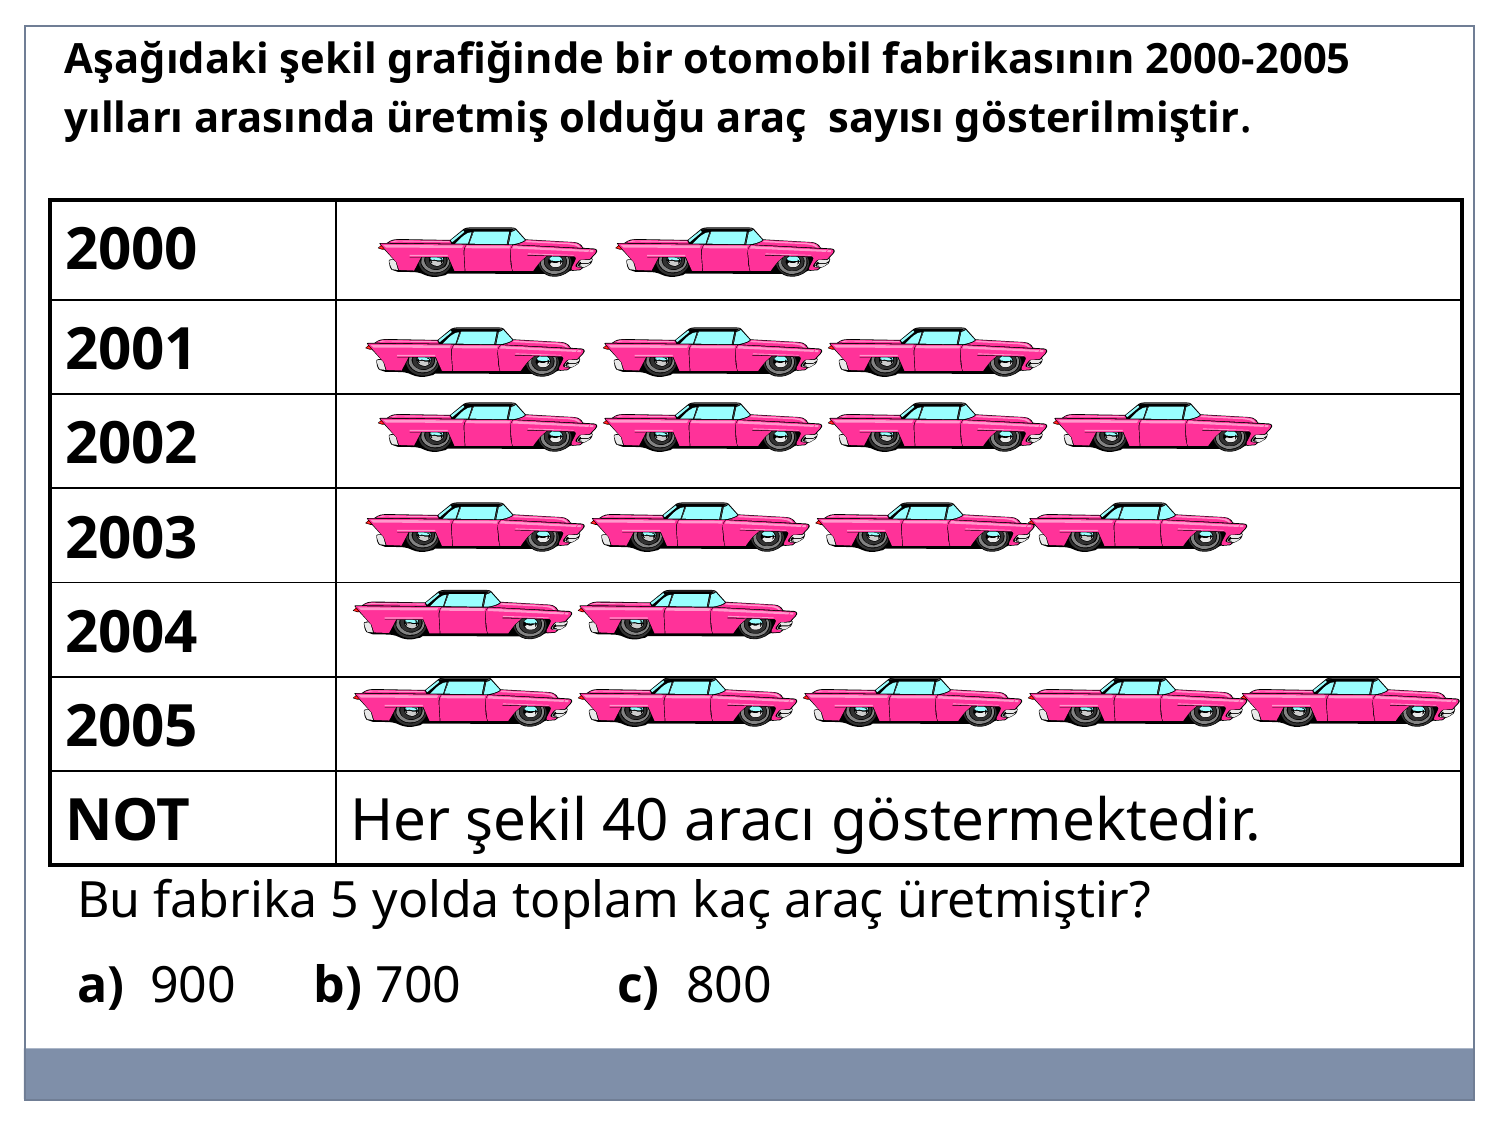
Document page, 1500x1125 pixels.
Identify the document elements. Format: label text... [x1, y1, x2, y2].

table_header [337, 202, 1460, 299]
table_cell [337, 583, 1460, 676]
picture [374, 399, 1276, 455]
text_box Bu fabrika 5 yolda toplam kaç araç üretmiştir? a) 900 b) 700 c) 800 [62, 860, 1413, 1020]
picture [599, 324, 1051, 380]
table_header 2000 [52, 202, 335, 299]
table_cell NOT [52, 772, 335, 863]
picture [362, 499, 1251, 555]
table_cell [337, 301, 1460, 393]
picture [349, 674, 1463, 730]
table_cell [337, 489, 1460, 582]
picture [374, 224, 601, 280]
table_cell [337, 395, 1460, 487]
table_cell 2002 [52, 395, 335, 487]
table_cell 2005 [52, 678, 335, 770]
table_cell 2001 [52, 301, 335, 393]
picture [362, 324, 588, 380]
table_cell 2003 [52, 489, 335, 582]
table_cell 2004 [52, 583, 335, 676]
table_cell Her şekil 40 aracı göstermektedir. [337, 772, 1460, 863]
table_cell [337, 678, 1460, 770]
picture [349, 587, 801, 643]
picture [612, 224, 838, 280]
text_box Aşağıdaki şekil grafiğinde bir otomobil fabrikasının 2000-2005 yılları arasında üretmiş olduğu araç sayısı gösterilmiştir. [49, 24, 1463, 150]
